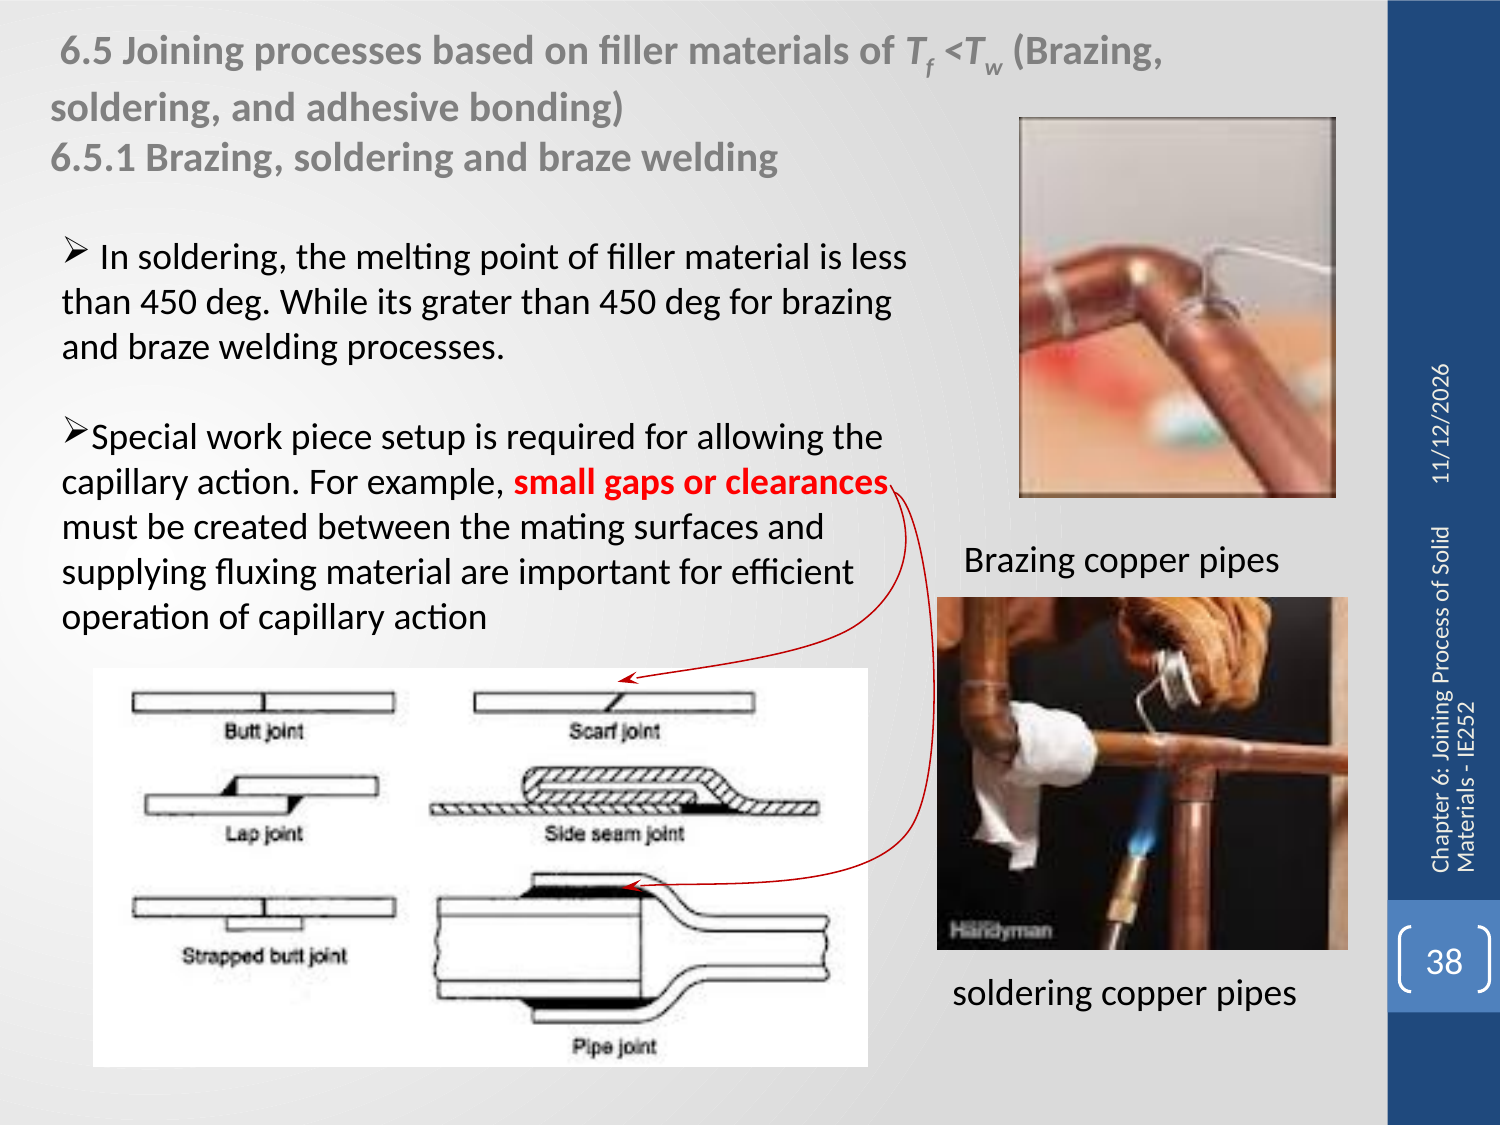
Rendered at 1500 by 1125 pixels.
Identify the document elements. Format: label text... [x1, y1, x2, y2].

text_box soldering copper pipes [937, 960, 1348, 1021]
slide_number 38 [1397, 925, 1492, 994]
text_box Brazing copper pipes [949, 527, 1360, 588]
footer Chapter 6: Joining Process of Solid Materials - IE252 [1408, 500, 1469, 889]
text_box [639, 484, 895, 666]
text_box 6.5 Joining processes based on filler materials of Tf <Tw (Brazing, soldering, and adhesive bonding) 6.5.1 Brazing, soldering and braze welding [35, 93, 1311, 188]
text_box In soldering, the melting point of filler material is less than 450 deg. While its grater than 450 deg for brazing and braze welding processes. Special work piece setup is required for allowing the capillary action. For example, small gaps or clearances must be created between the mating surfaces and supplying fluxing material are important for efficient operation of capillary action [46, 224, 950, 735]
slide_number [1408, 100, 1469, 500]
picture [93, 668, 868, 1067]
picture [1019, 116, 1337, 498]
picture [937, 597, 1348, 950]
text_box [774, 491, 932, 862]
